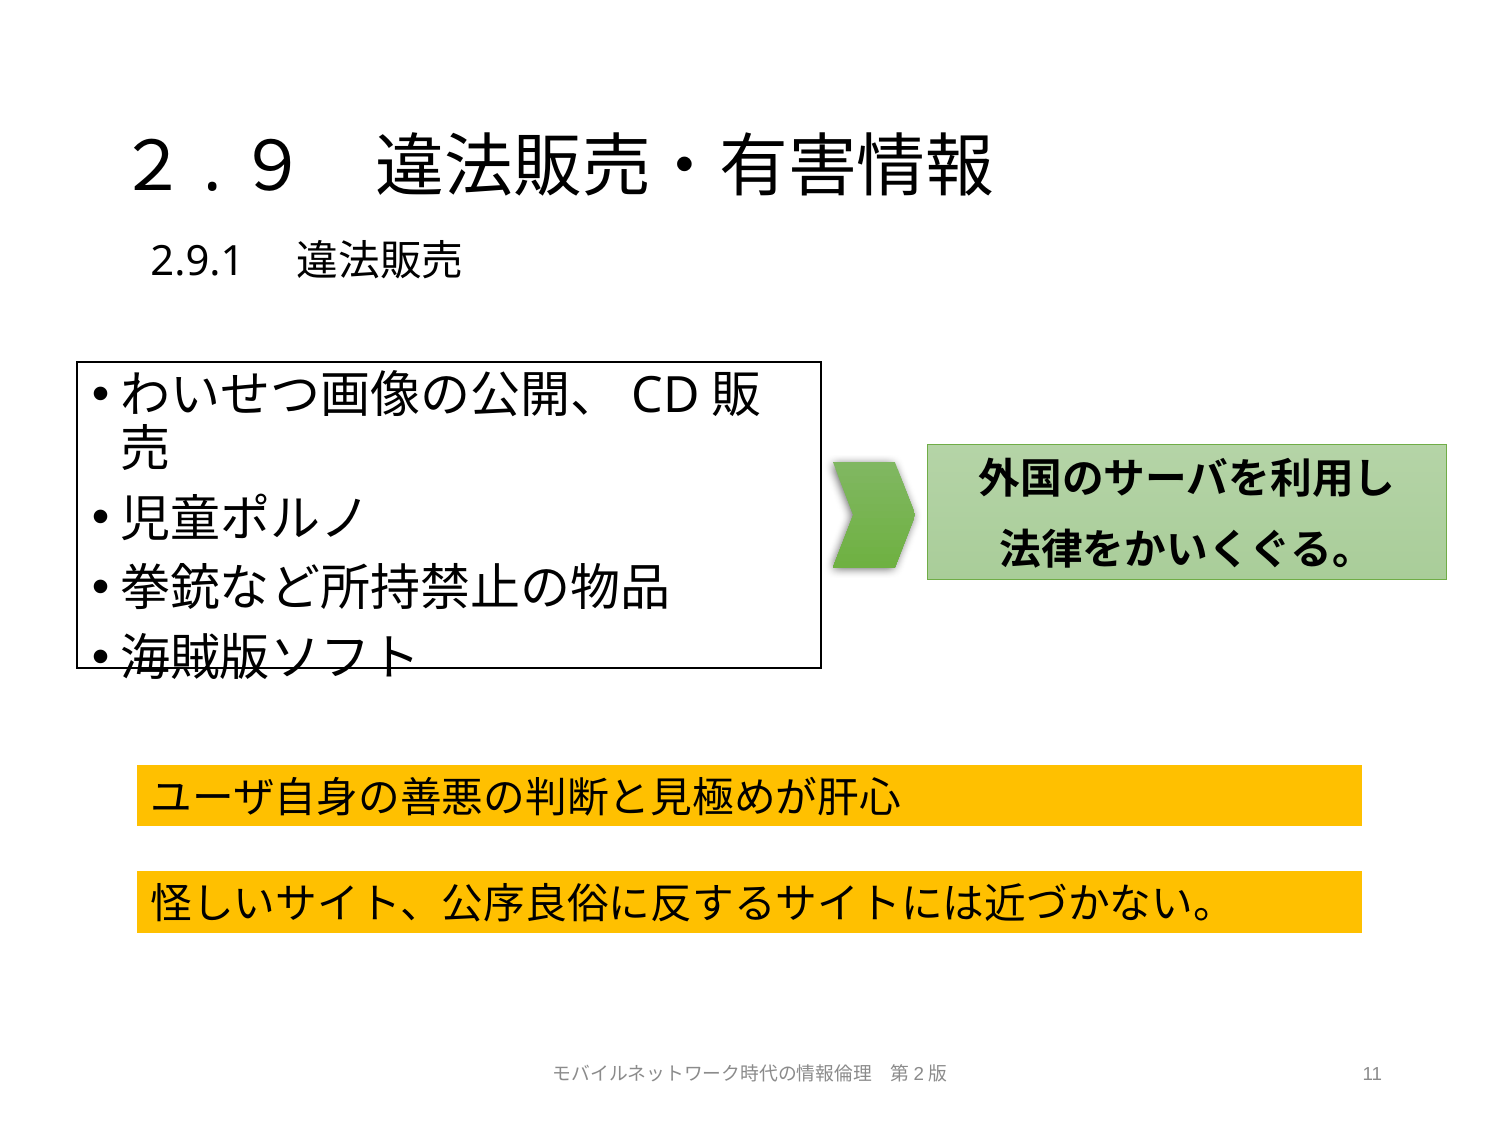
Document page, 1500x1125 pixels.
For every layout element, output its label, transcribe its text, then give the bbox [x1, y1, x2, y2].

title ２.９ 違法販売・有害情報 [103, 59, 1397, 278]
list わいせつ画像の公開、CD販売 児童ポルノ 拳銃など所持禁止の物品 海賊版ソフト [76, 361, 822, 669]
text_box [832, 461, 916, 569]
text_box 外国のサーバを利用し 法律をかいくぐる。 [927, 444, 1447, 580]
text_box 怪しいサイト、公序良俗に反するサイトには近づかない。 [134, 868, 1366, 936]
footer モバイルネットワーク時代の情報倫理 第2版 [496, 1042, 1004, 1103]
slide_number 11 [1059, 1042, 1397, 1103]
text_box 2.9.1 違法販売 [135, 226, 523, 292]
text_box ユーザ自身の善悪の判断と見極めが肝心 [134, 762, 1366, 830]
